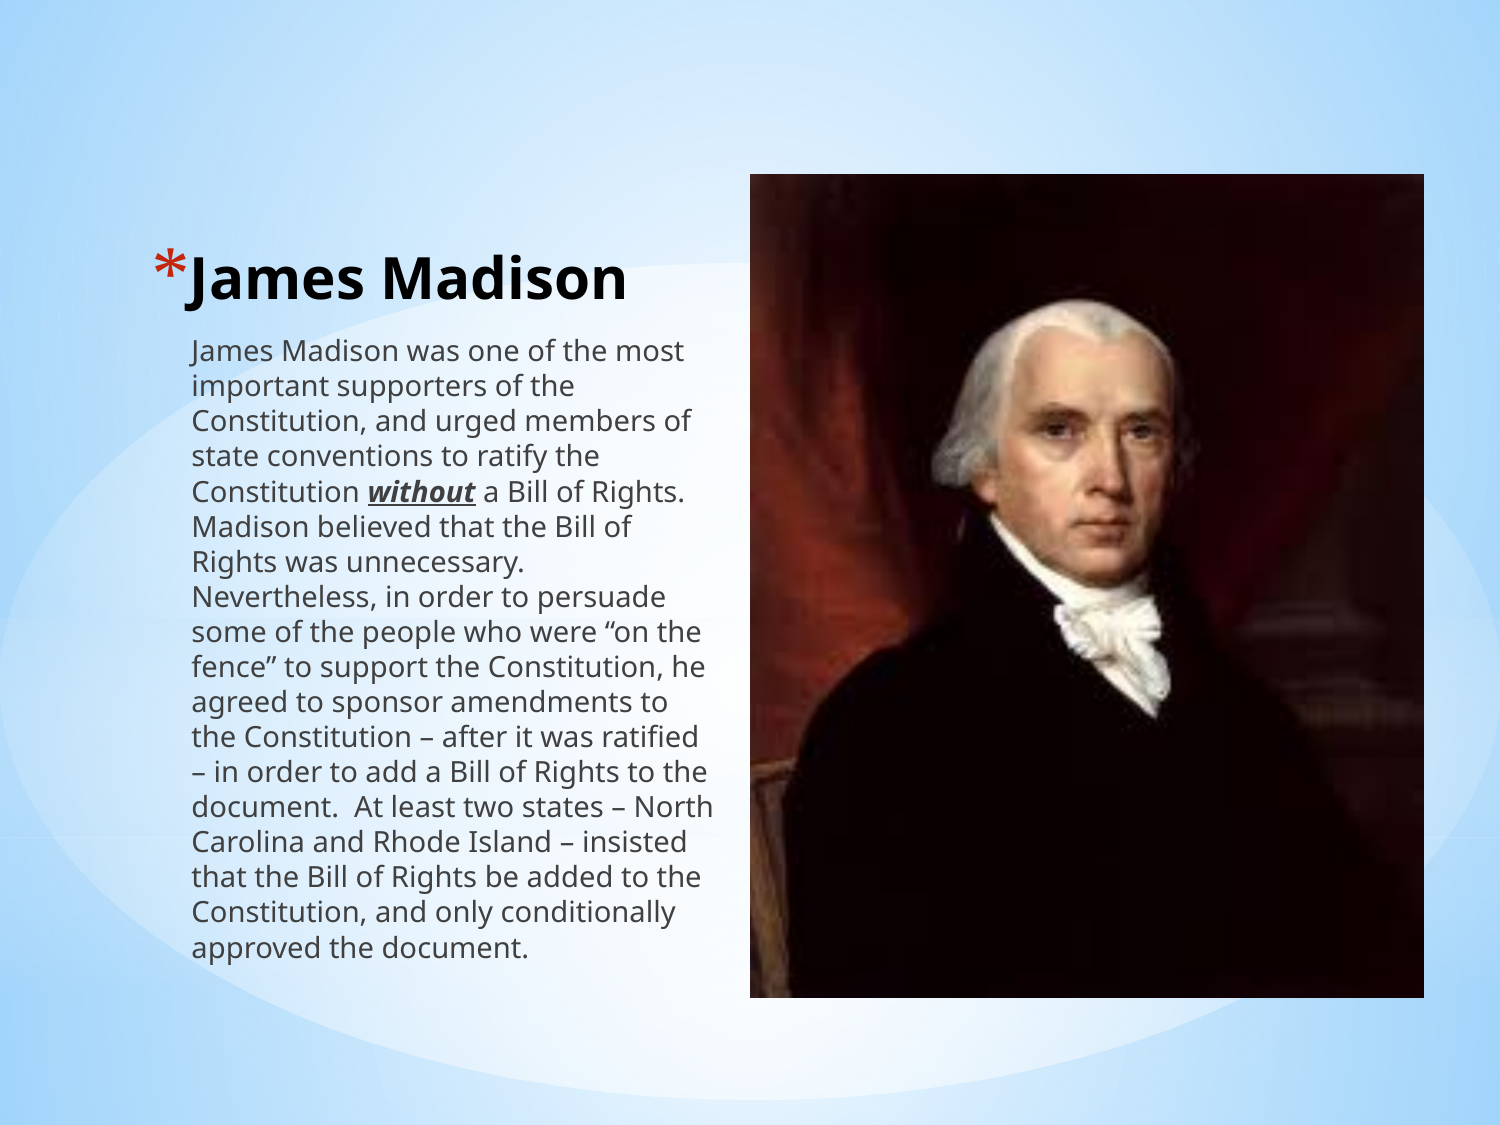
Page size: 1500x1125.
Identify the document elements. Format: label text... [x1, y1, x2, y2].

title James Madison [137, 112, 734, 319]
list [749, 174, 1424, 999]
list James Madison was one of the most important supporters of the Constitution, and urged members of state conventions to ratify the Constitution without a Bill of Rights. Madison believed that the Bill of Rights was unnecessary. Nevertheless, in order to persuade some of the people who were “on the fence” to support the Constitution, he agreed to sponsor amendments to the Constitution – after it was ratified – in order to add a Bill of Rights to the document. At least two states – North Carolina and Rhode Island – insisted that the Bill of Rights be added to the Constitution, and only conditionally approved the document. [176, 324, 733, 988]
